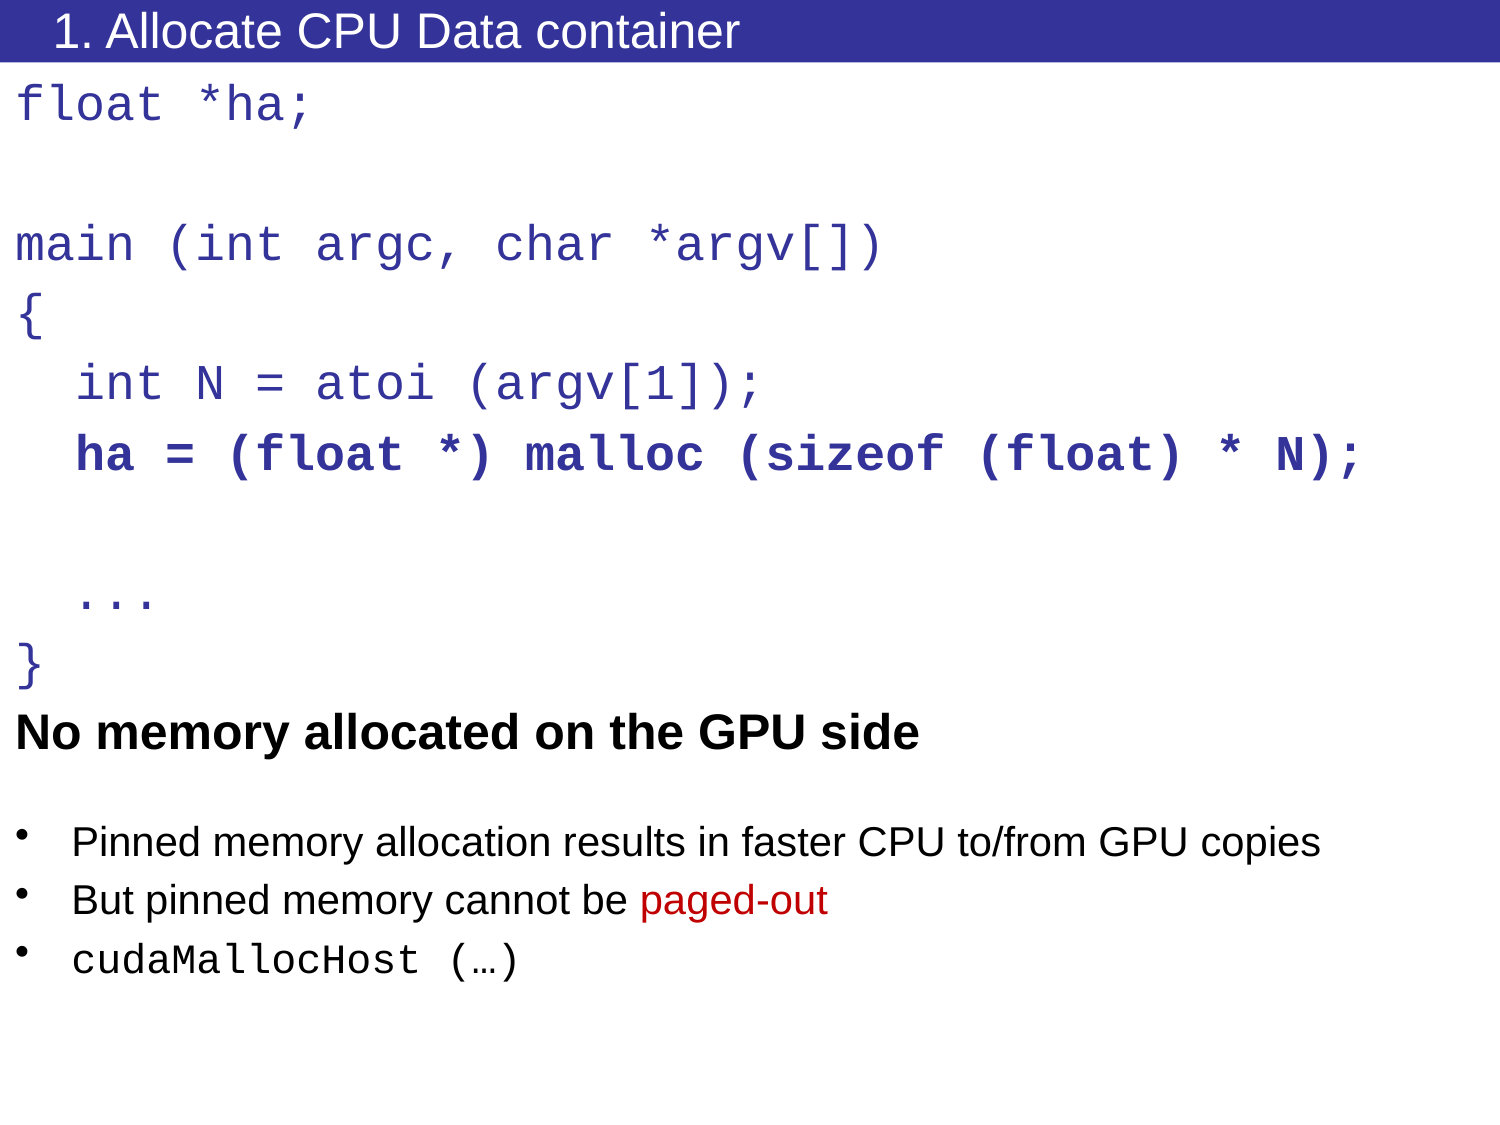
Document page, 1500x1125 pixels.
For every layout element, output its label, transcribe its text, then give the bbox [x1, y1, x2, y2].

title 1. Allocate CPU Data container [37, 7, 1426, 51]
list float *ha; main (int argc, char *argv[]) { int N = atoi (argv[1]); ha = (float *) malloc (sizeof (float) * N); ... } No memory allocated on the GPU side Pinned memory allocation results in faster CPU to/from GPU copies But pinned memory cannot be paged-out cudaMallocHost (…) [0, 62, 1500, 1125]
